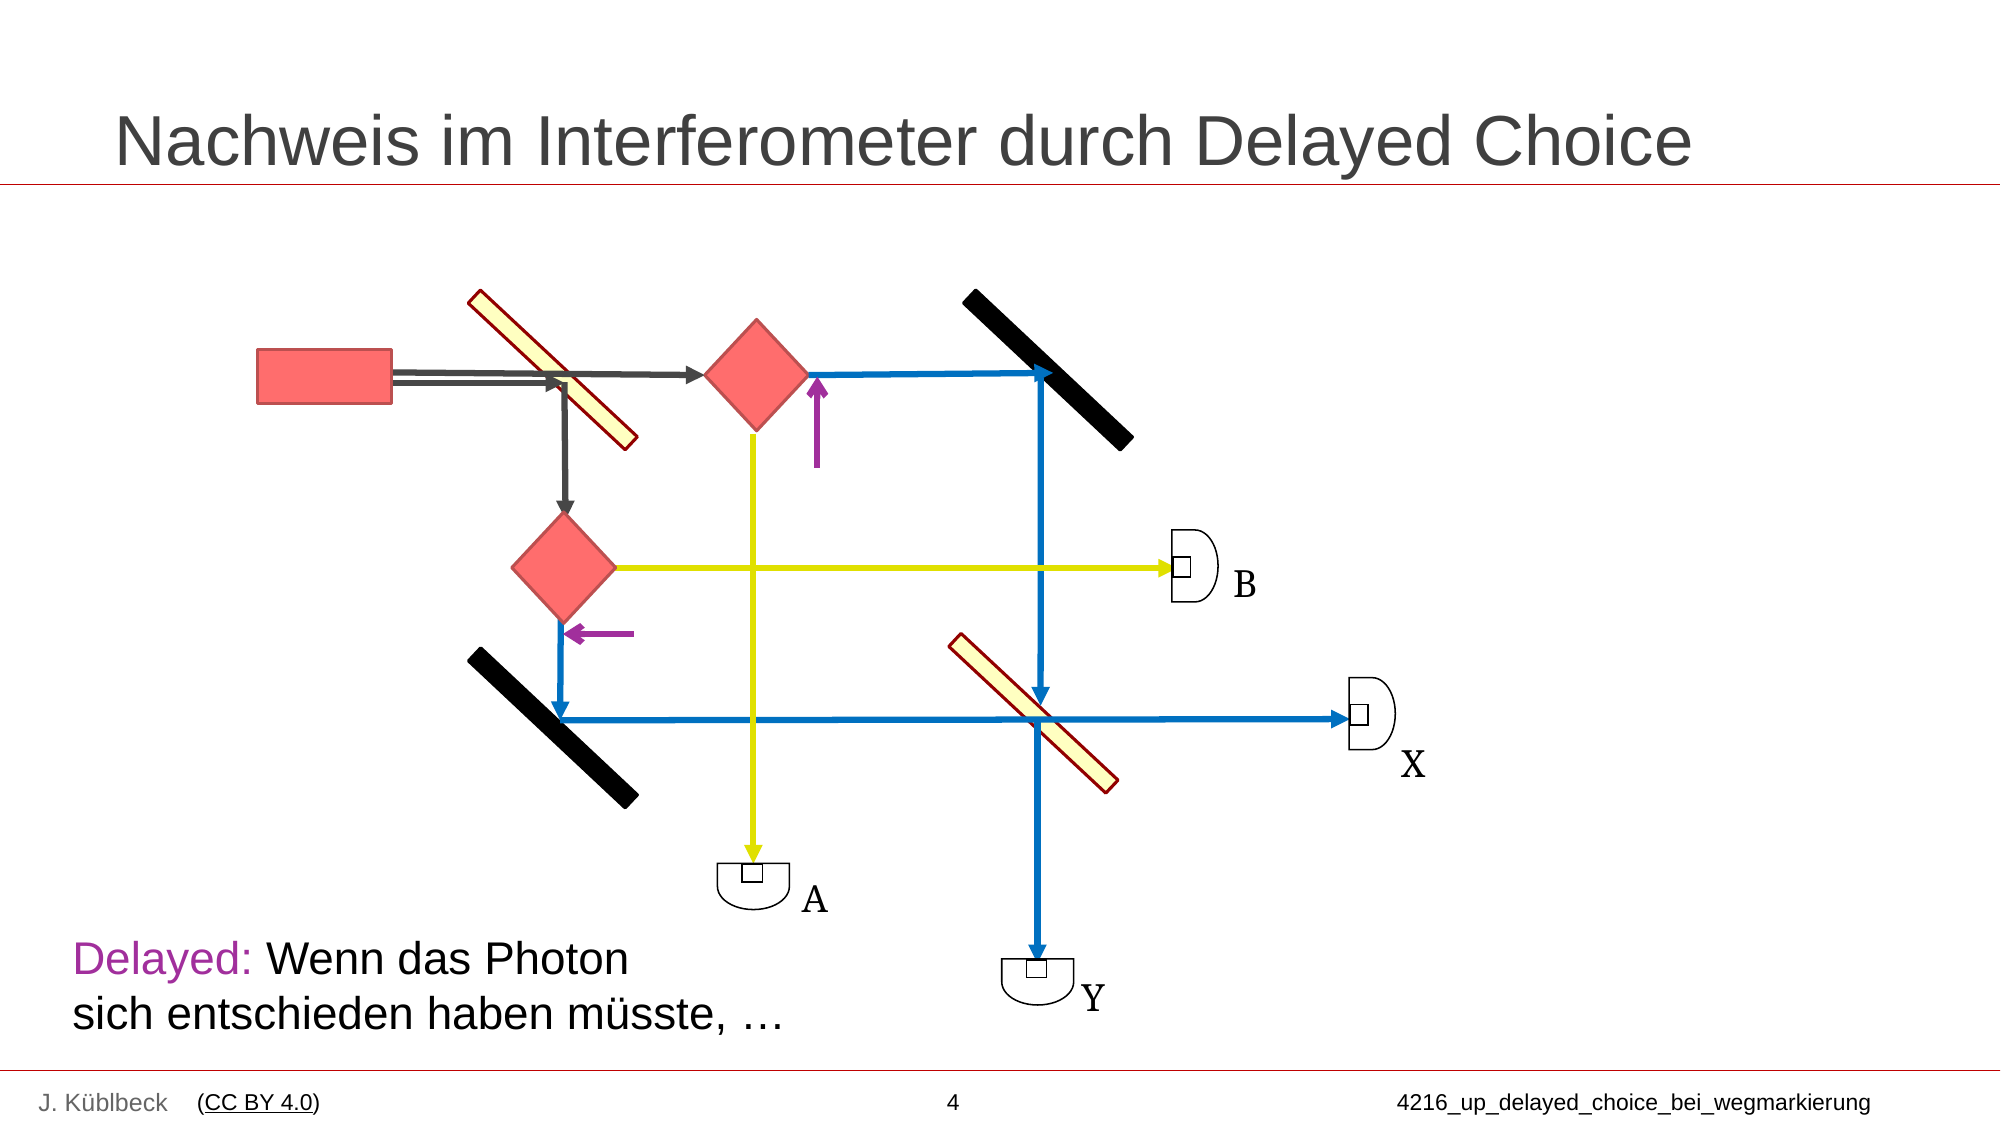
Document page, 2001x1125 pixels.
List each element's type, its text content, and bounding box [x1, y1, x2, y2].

text_box [947, 632, 1039, 716]
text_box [361, 371, 705, 376]
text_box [730, 850, 777, 923]
text_box [510, 516, 617, 624]
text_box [1171, 529, 1219, 603]
text_box [1350, 704, 1368, 725]
text_box [1043, 711, 1052, 716]
text_box [467, 288, 568, 369]
text_box B [1218, 552, 1273, 613]
text_box [256, 348, 393, 405]
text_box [1039, 384, 1043, 566]
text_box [1014, 945, 1061, 1019]
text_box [759, 718, 1351, 722]
text_box Y [1066, 967, 1120, 1027]
text_box [1043, 732, 1120, 795]
text_box [467, 646, 639, 810]
text_box A [786, 867, 843, 928]
text_box X [1386, 733, 1441, 793]
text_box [566, 718, 747, 722]
text_box [571, 385, 639, 451]
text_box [808, 372, 1054, 376]
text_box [558, 618, 562, 722]
text_box [706, 317, 807, 433]
title Nachweis im Interferometer durch Delayed Choice [99, 90, 1900, 185]
text_box [962, 288, 1135, 452]
text_box [1349, 677, 1396, 750]
text_box Delayed: Wenn das Photon sich entschieden haben müsste, … [39, 254, 1532, 1063]
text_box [1039, 578, 1043, 707]
